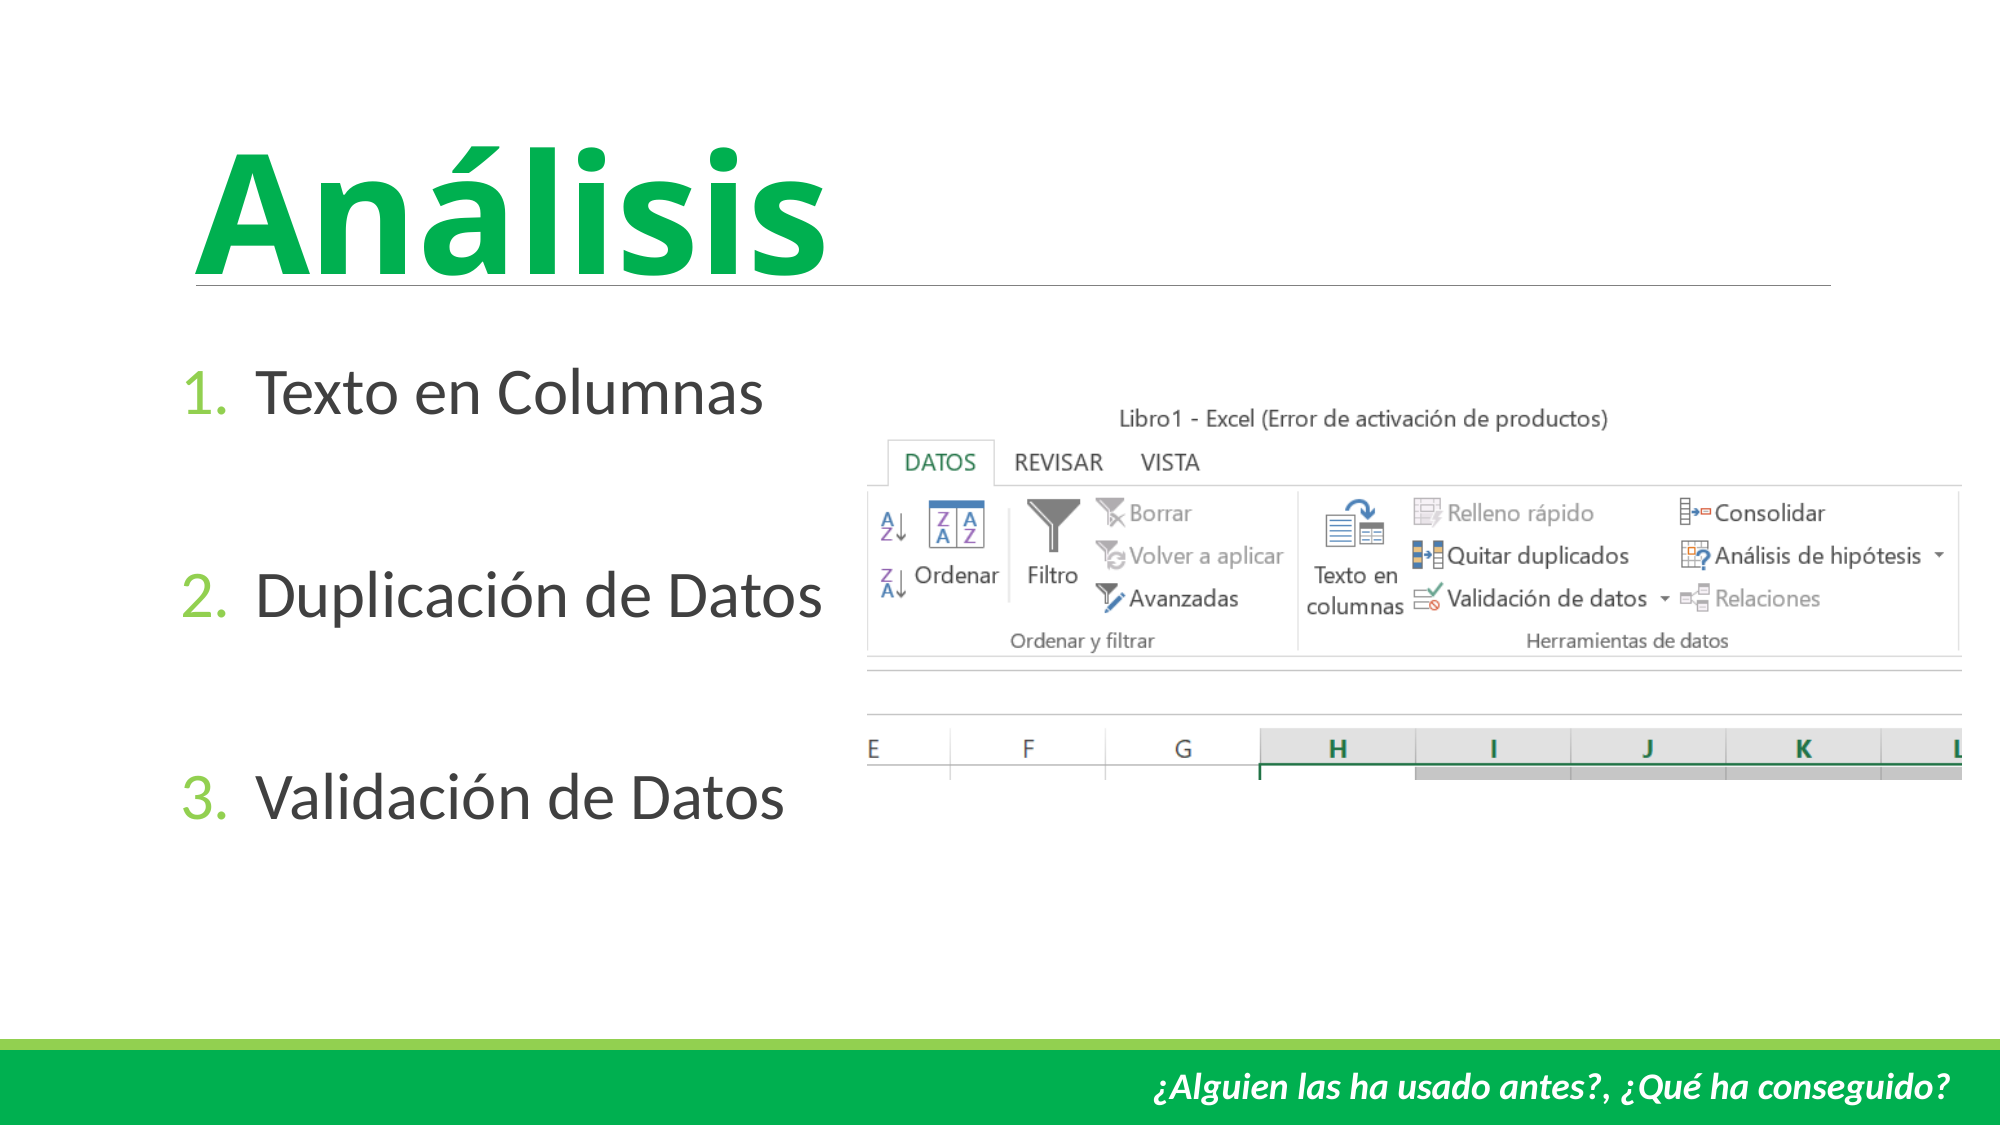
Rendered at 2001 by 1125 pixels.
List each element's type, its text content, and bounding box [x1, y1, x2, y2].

picture [867, 397, 1962, 781]
title Análisis [180, 78, 1830, 317]
list Texto en Columnas Duplicación de Datos Validación de Datos [180, 349, 1934, 1125]
text_box ¿Alguien las ha usado antes?, ¿Qué ha conseguido? [1137, 1054, 1968, 1115]
